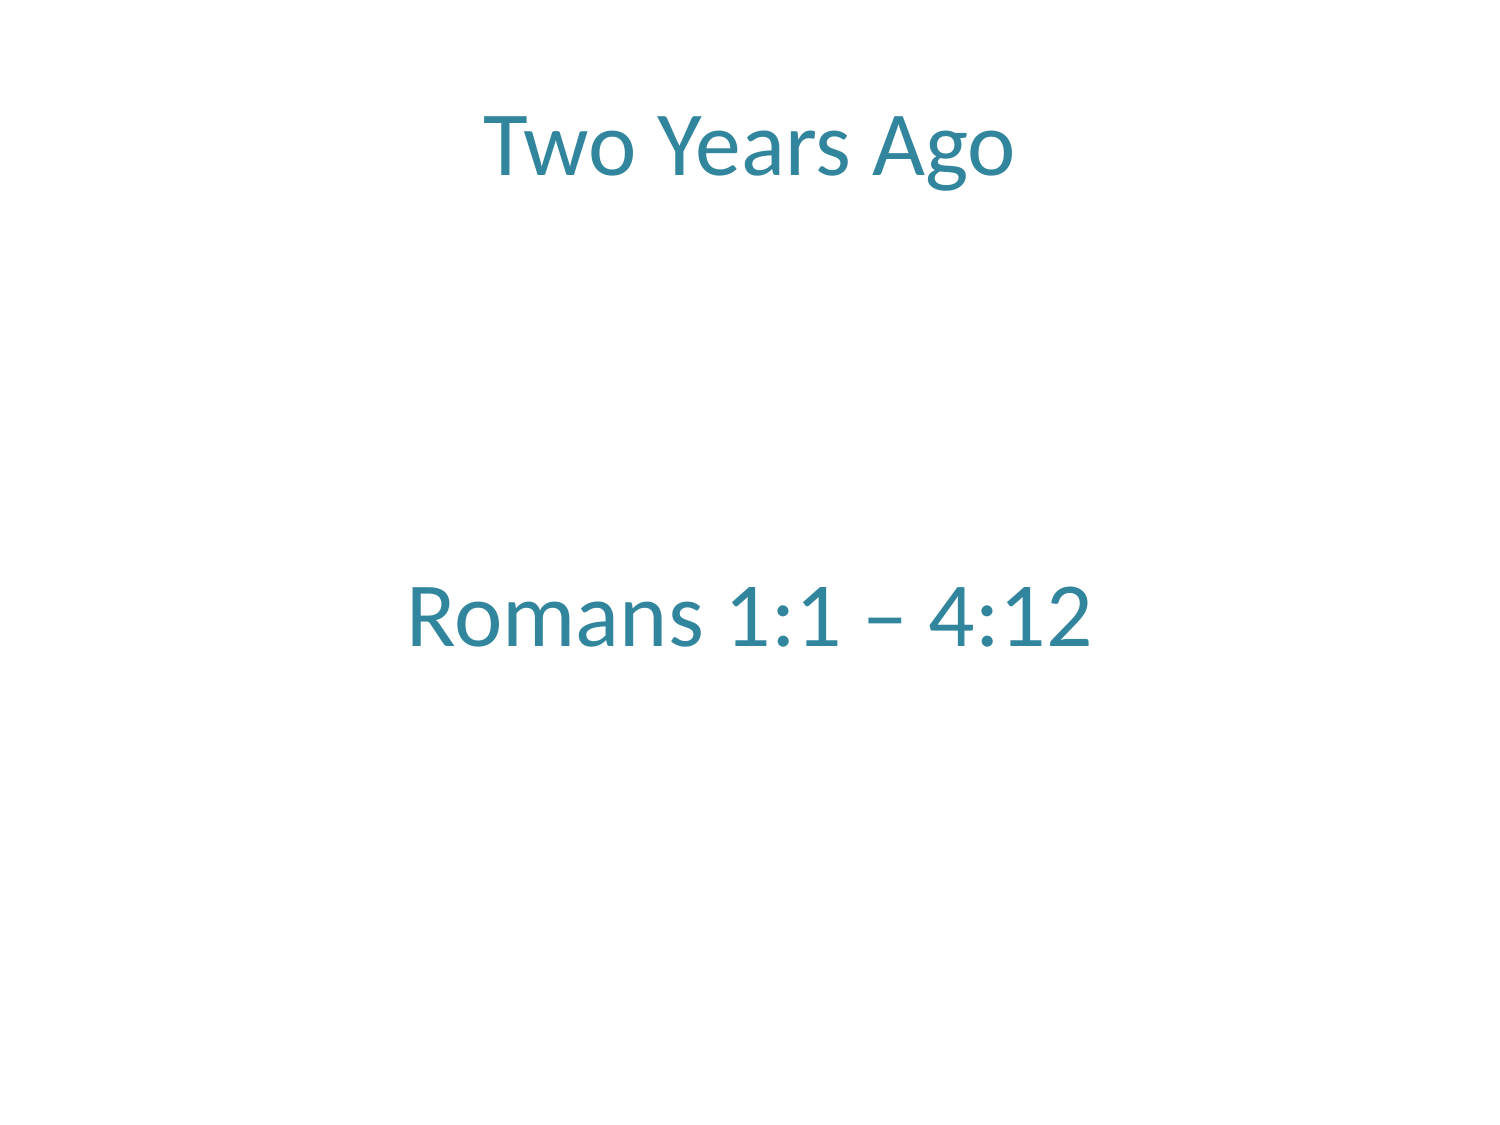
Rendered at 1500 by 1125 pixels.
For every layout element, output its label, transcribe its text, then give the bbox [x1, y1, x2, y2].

list Romans 1:1 – 4:12 [75, 262, 1425, 1005]
title Two Years Ago [75, 45, 1425, 233]
